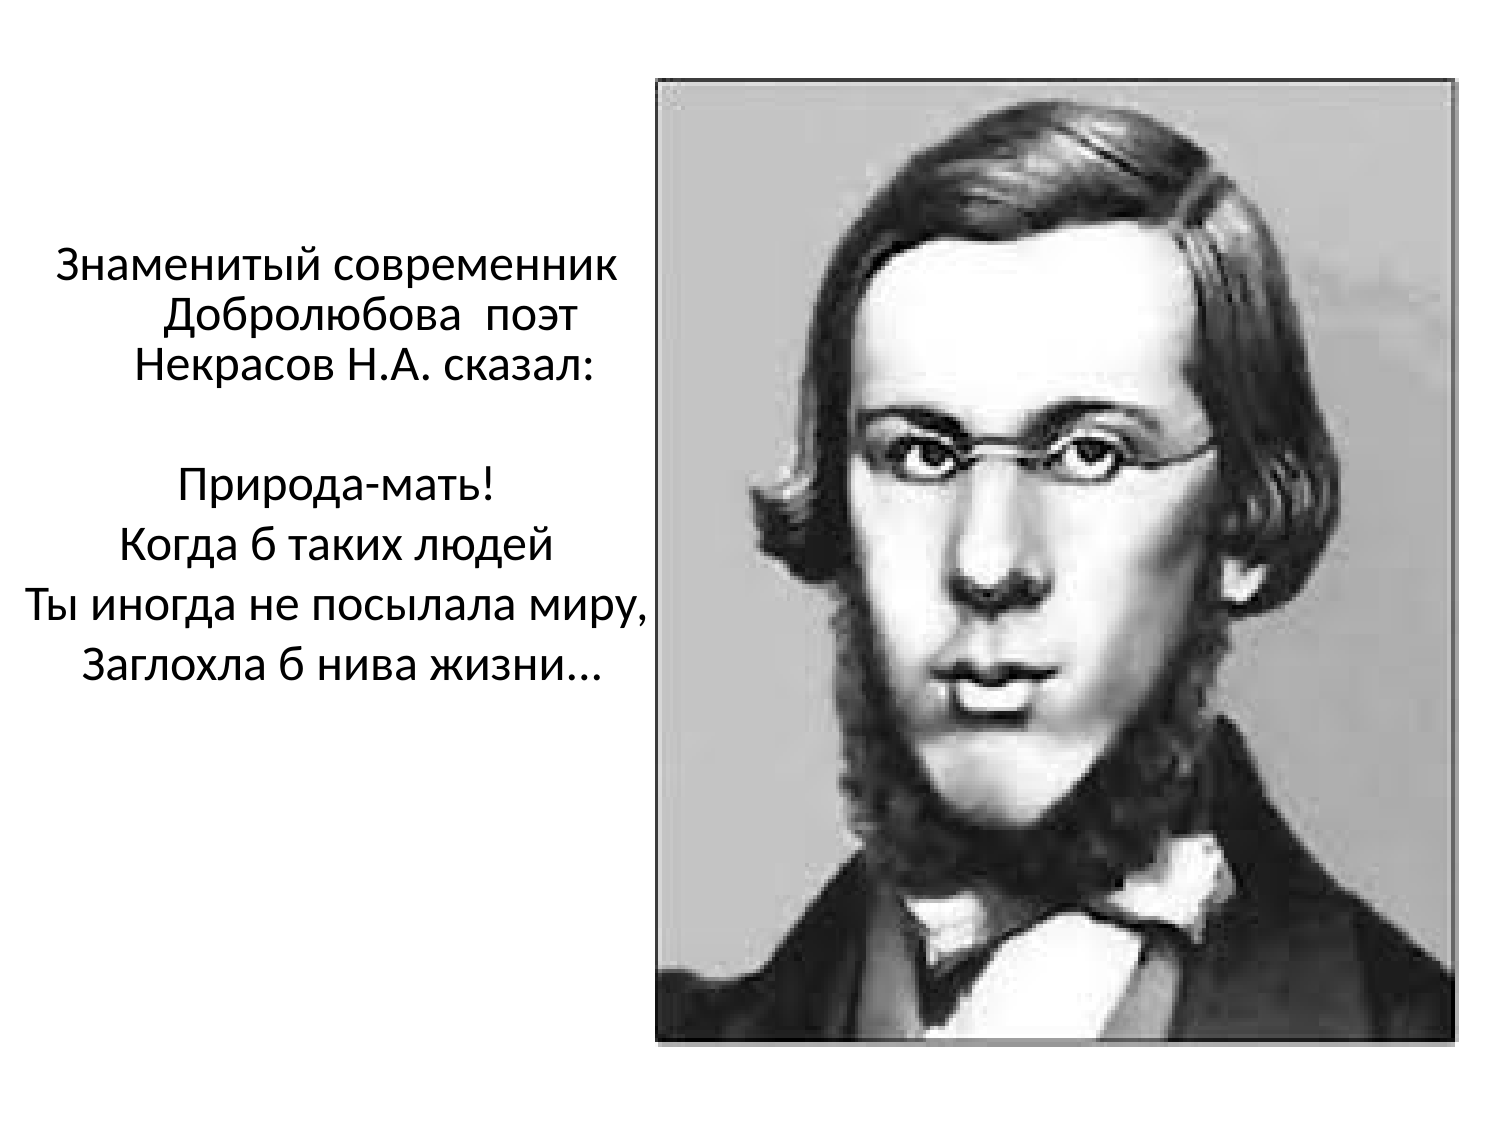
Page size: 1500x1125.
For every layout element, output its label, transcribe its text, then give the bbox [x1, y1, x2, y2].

list Знаменитый современник Добролюбова поэт Некрасов Н.А. сказал: Природа-мать! Когда б таких людей Ты иногда не посылала миру, Заглохла б нива жизни... [0, 235, 650, 1005]
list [655, 77, 1459, 1047]
